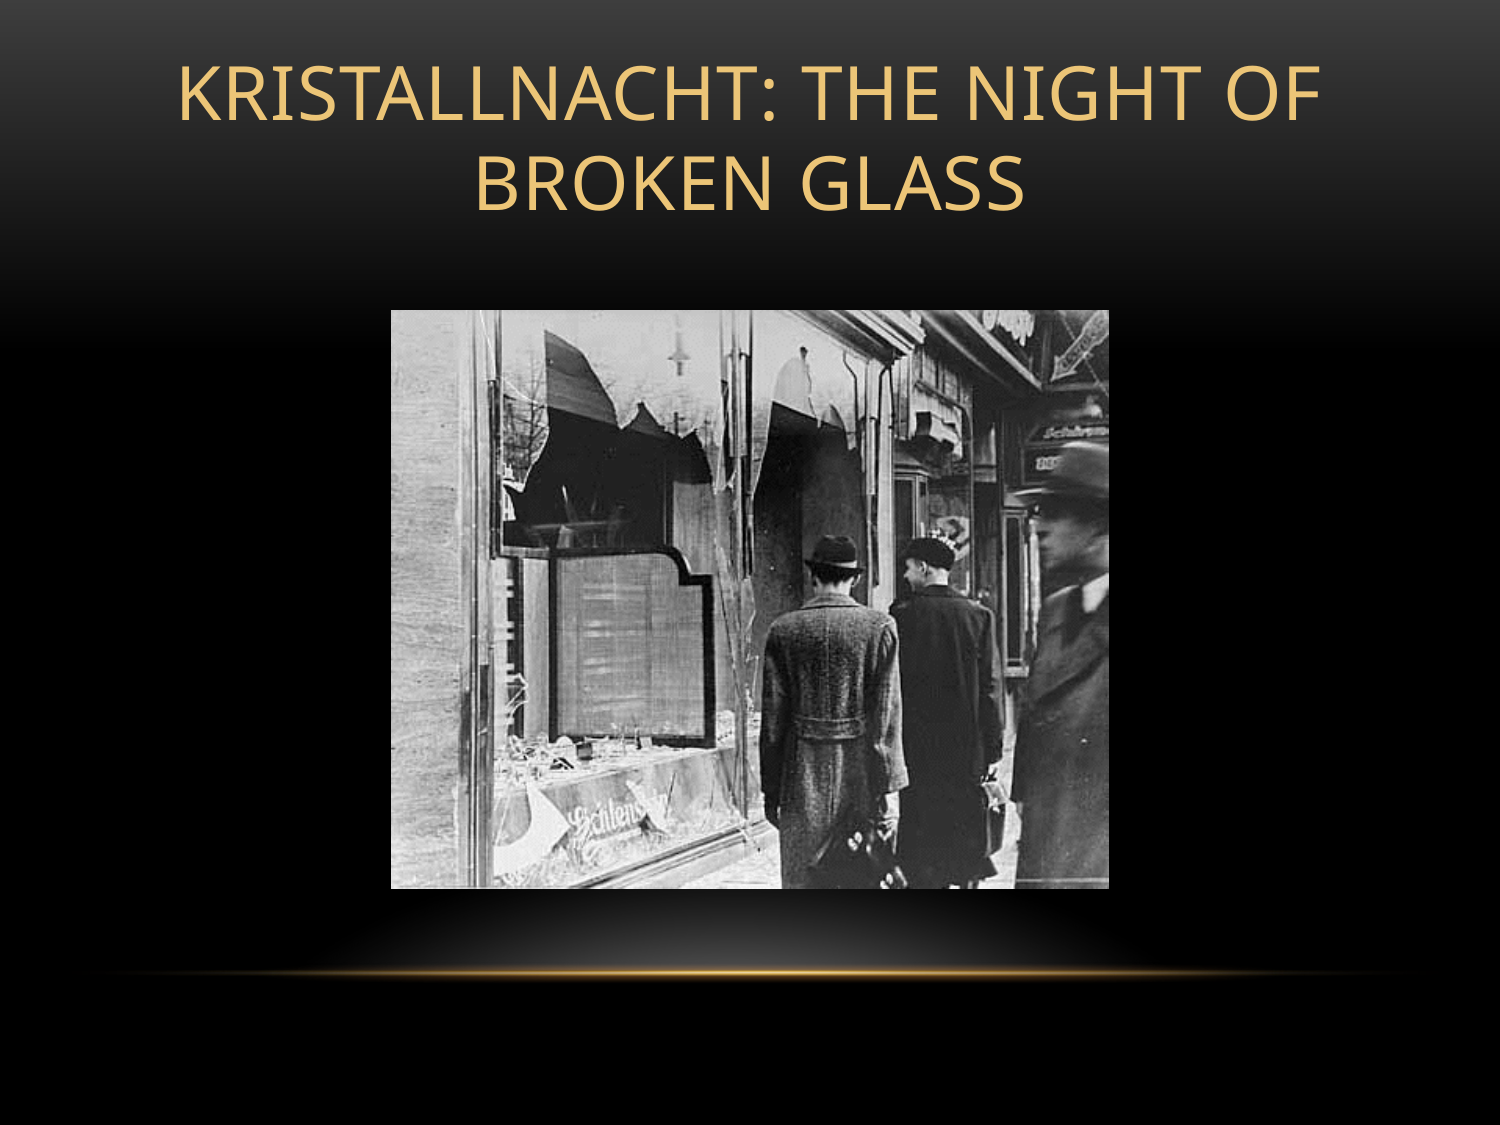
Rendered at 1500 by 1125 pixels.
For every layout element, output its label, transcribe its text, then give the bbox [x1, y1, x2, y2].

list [391, 310, 1109, 890]
title Kristallnacht: The Night of Broken Glass [99, 45, 1400, 233]
picture [0, 0, 1500, 1125]
